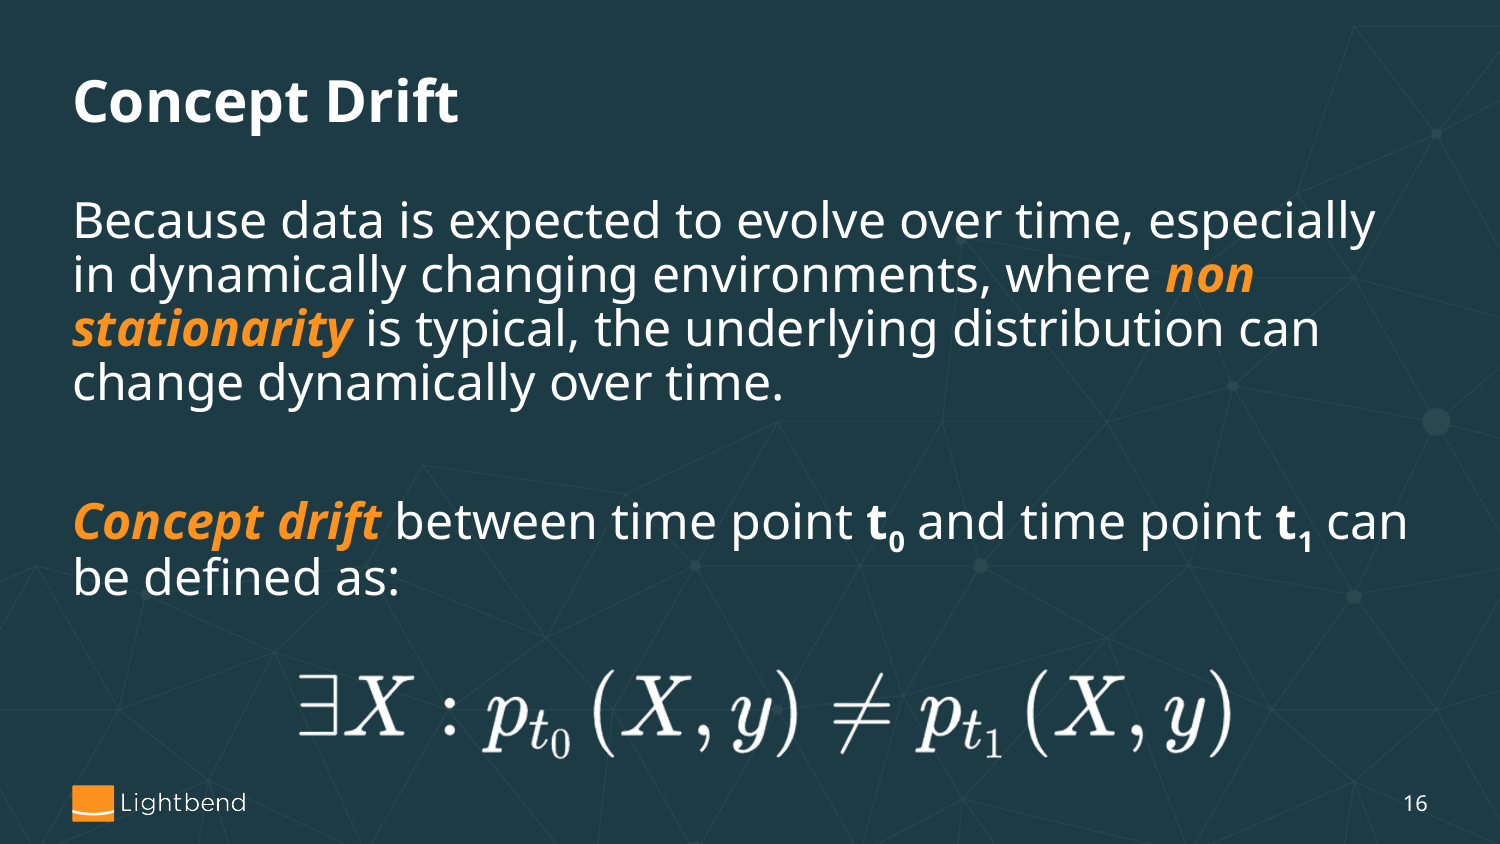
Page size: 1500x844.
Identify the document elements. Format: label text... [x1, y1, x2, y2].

slide_number ‹#› [1090, 782, 1428, 827]
title Concept Drift [72, 54, 1428, 153]
list Because data is expected to evolve over time, especially in dynamically changing environments, where non stationarity is typical, the underlying distribution can change dynamically over time. Concept drift between time point t0 and time point t1 can be defined as: [72, 195, 1428, 760]
picture [72, 785, 245, 822]
picture [287, 662, 1246, 767]
